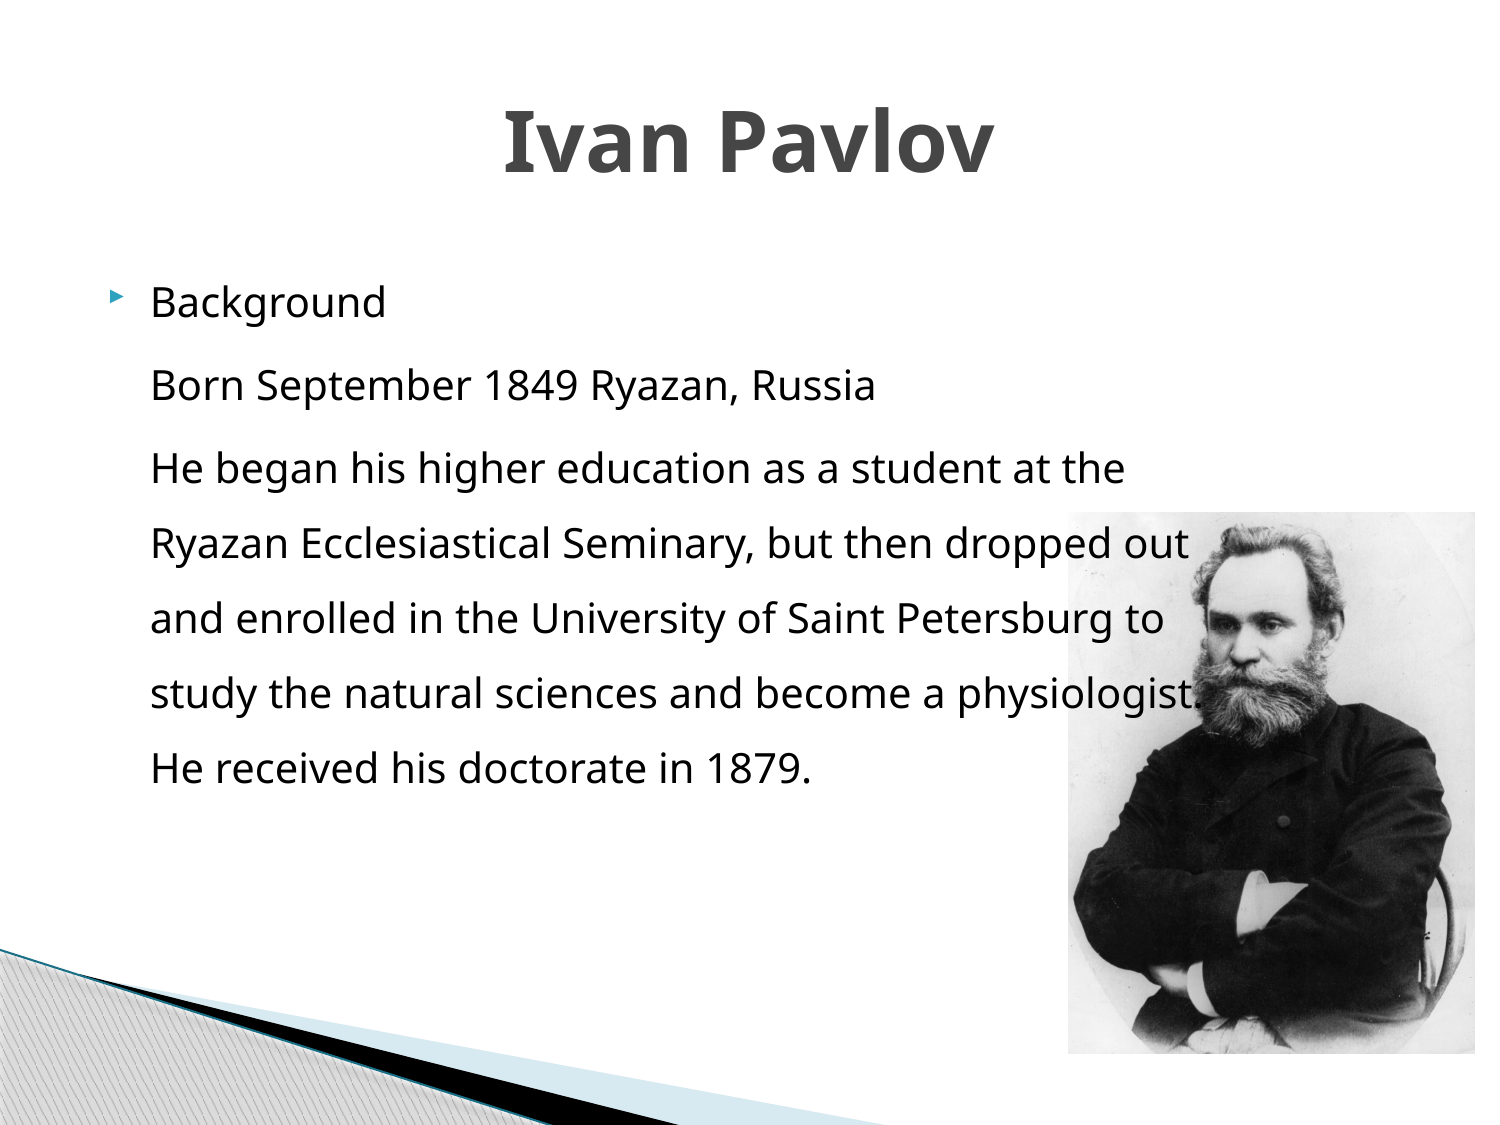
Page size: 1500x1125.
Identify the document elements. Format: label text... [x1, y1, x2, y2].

list Background Born September 1849 Ryazan, Russia He began his higher education as a student at the Ryazan Ecclesiastical Seminary, but then dropped out and enrolled in the University of Saint Petersburg to study the natural sciences and become a physiologist. He received his doctorate in 1879. [75, 243, 1250, 800]
picture [1068, 512, 1476, 1055]
title Ivan Pavlov [75, 45, 1425, 233]
